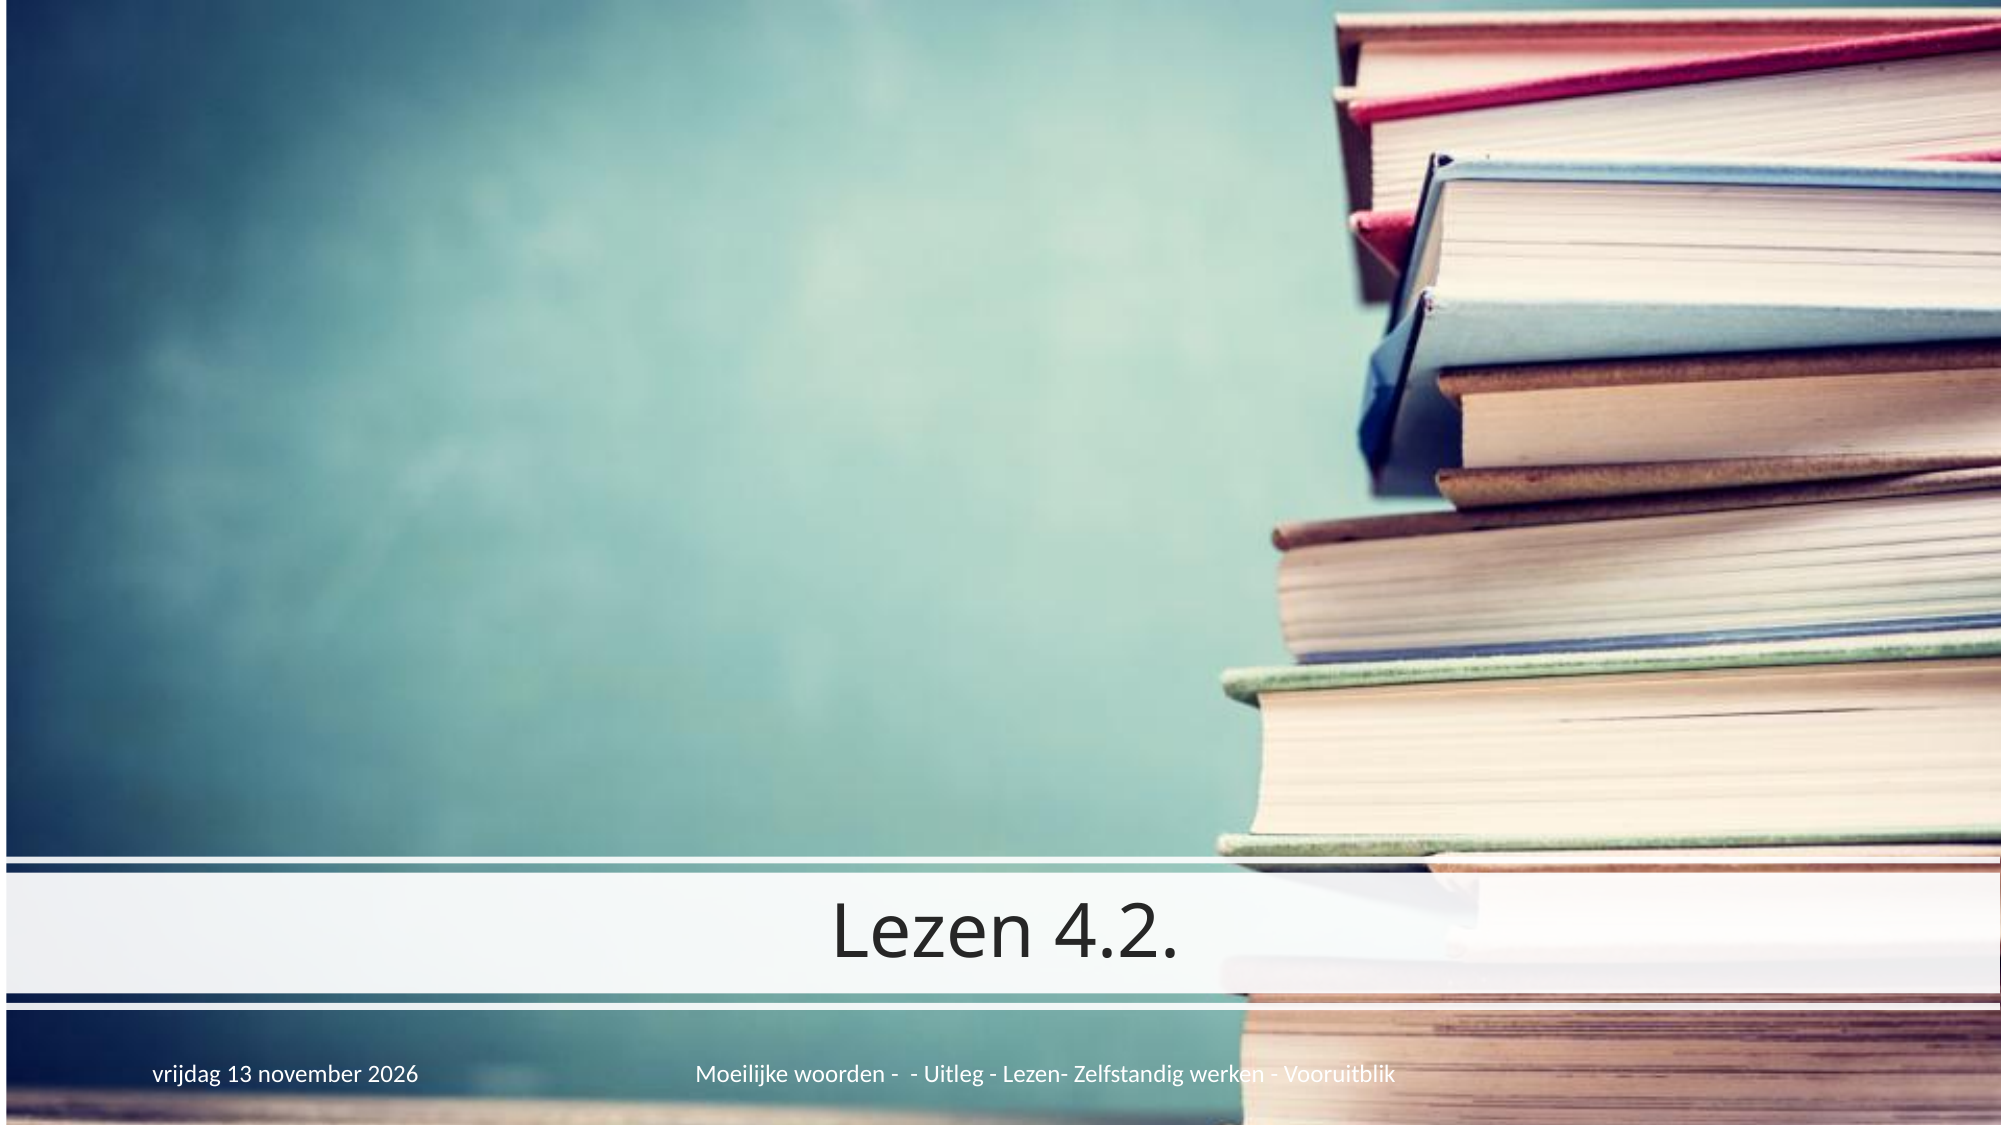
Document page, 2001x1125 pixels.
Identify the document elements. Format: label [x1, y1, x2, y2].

text_box [0, 872, 6, 994]
list [6, 0, 2000, 859]
list [6, 860, 2000, 1006]
list [6, 1007, 2000, 1125]
